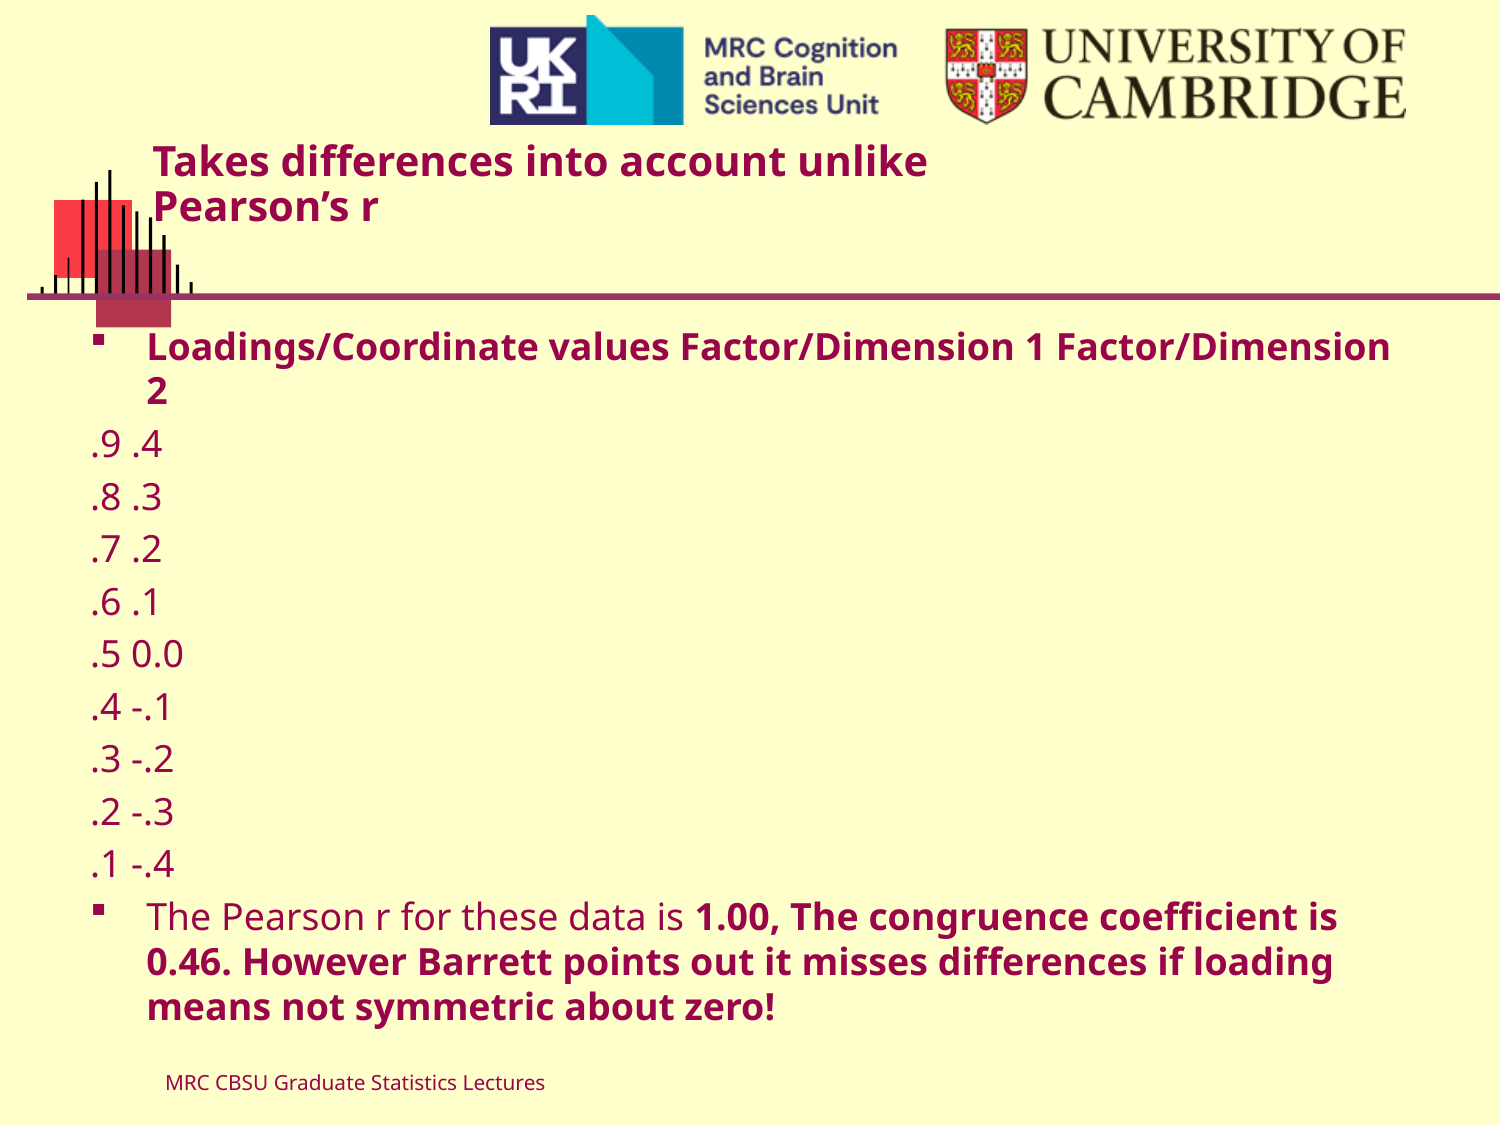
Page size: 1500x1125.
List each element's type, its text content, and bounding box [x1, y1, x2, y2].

picture [490, 15, 1406, 125]
footer MRC CBSU Graduate Statistics Lectures [149, 1062, 988, 1101]
title Takes differences into account unlike Pearson’s r [137, 137, 988, 233]
list Loadings/Coordinate values Factor/Dimension 1 Factor/Dimension 2 .9 .4 .8 .3 .7 .2 .6 .1 .5 0.0 .4 -.1 .3 -.2 .2 -.3 .1 -.4 The Pearson r for these data is 1.00, The congruence coefficient is 0.46. However Barrett points out it misses differences if loading means not symmetric about zero! [75, 262, 1425, 1038]
